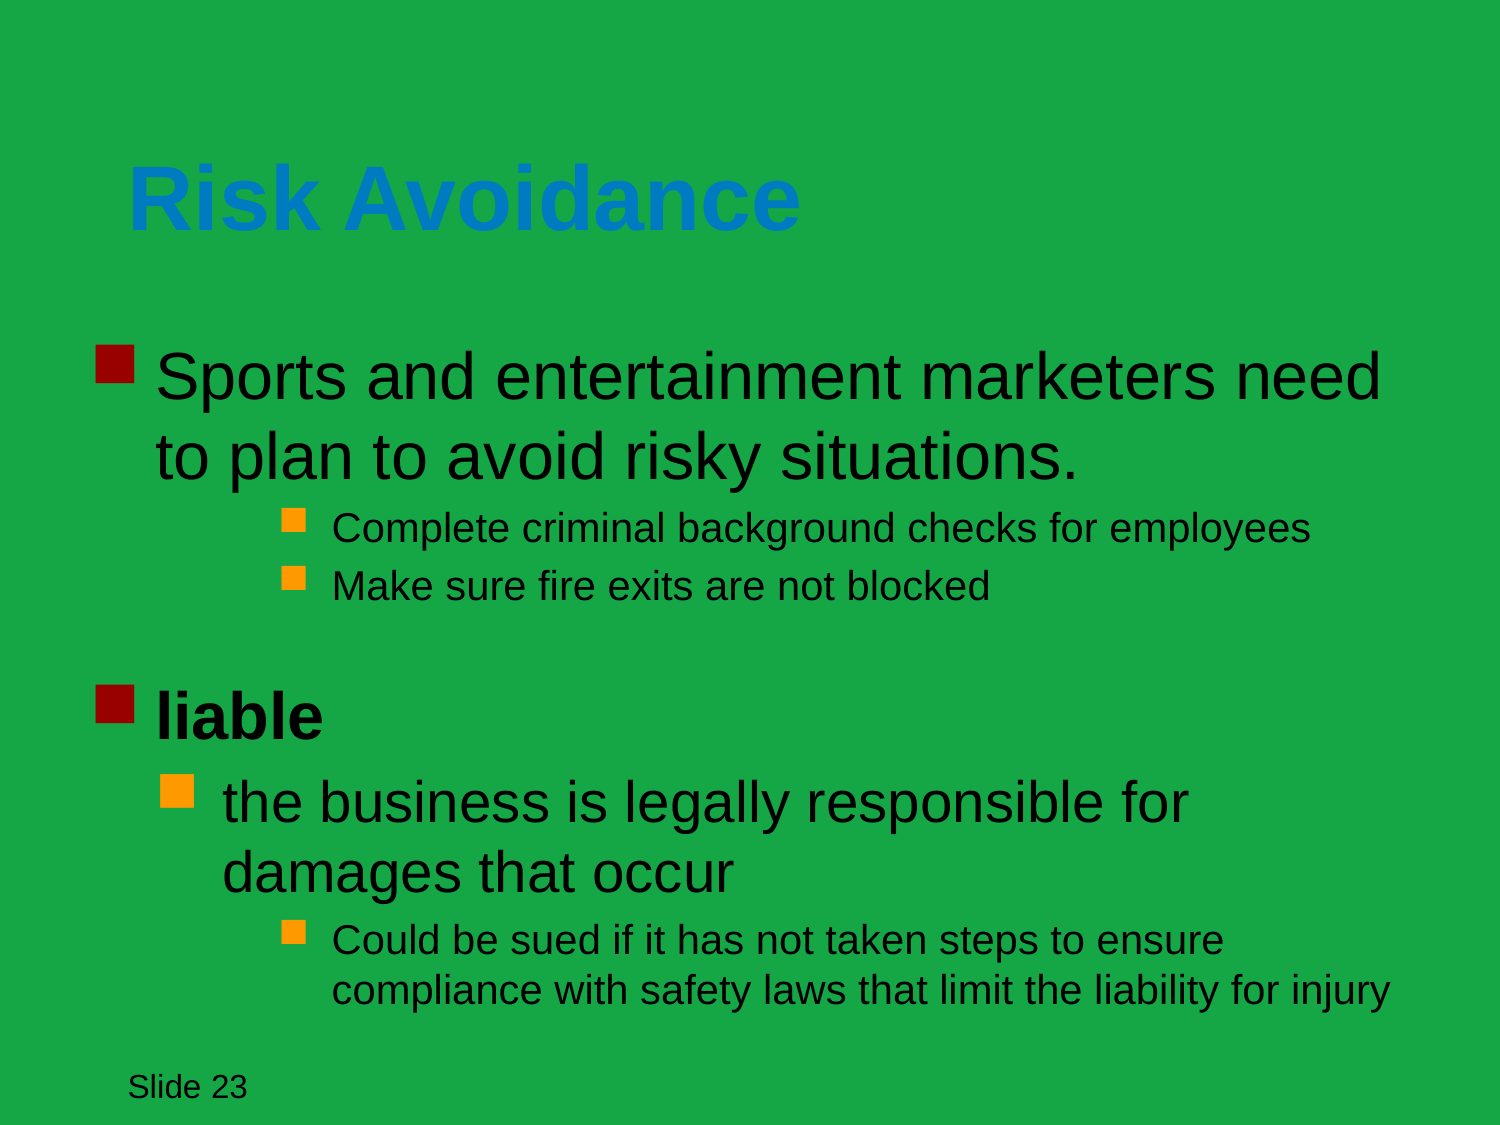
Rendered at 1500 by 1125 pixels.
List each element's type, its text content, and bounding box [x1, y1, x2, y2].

list Sports and entertainment marketers need to plan to avoid risky situations. Complete criminal background checks for employees Make sure fire exits are not blocked liable the business is legally responsible for damages that occur Could be sued if it has not taken steps to ensure compliance with safety laws that limit the liability for injury [75, 324, 1438, 1113]
title Risk Avoidance [112, 99, 1388, 288]
